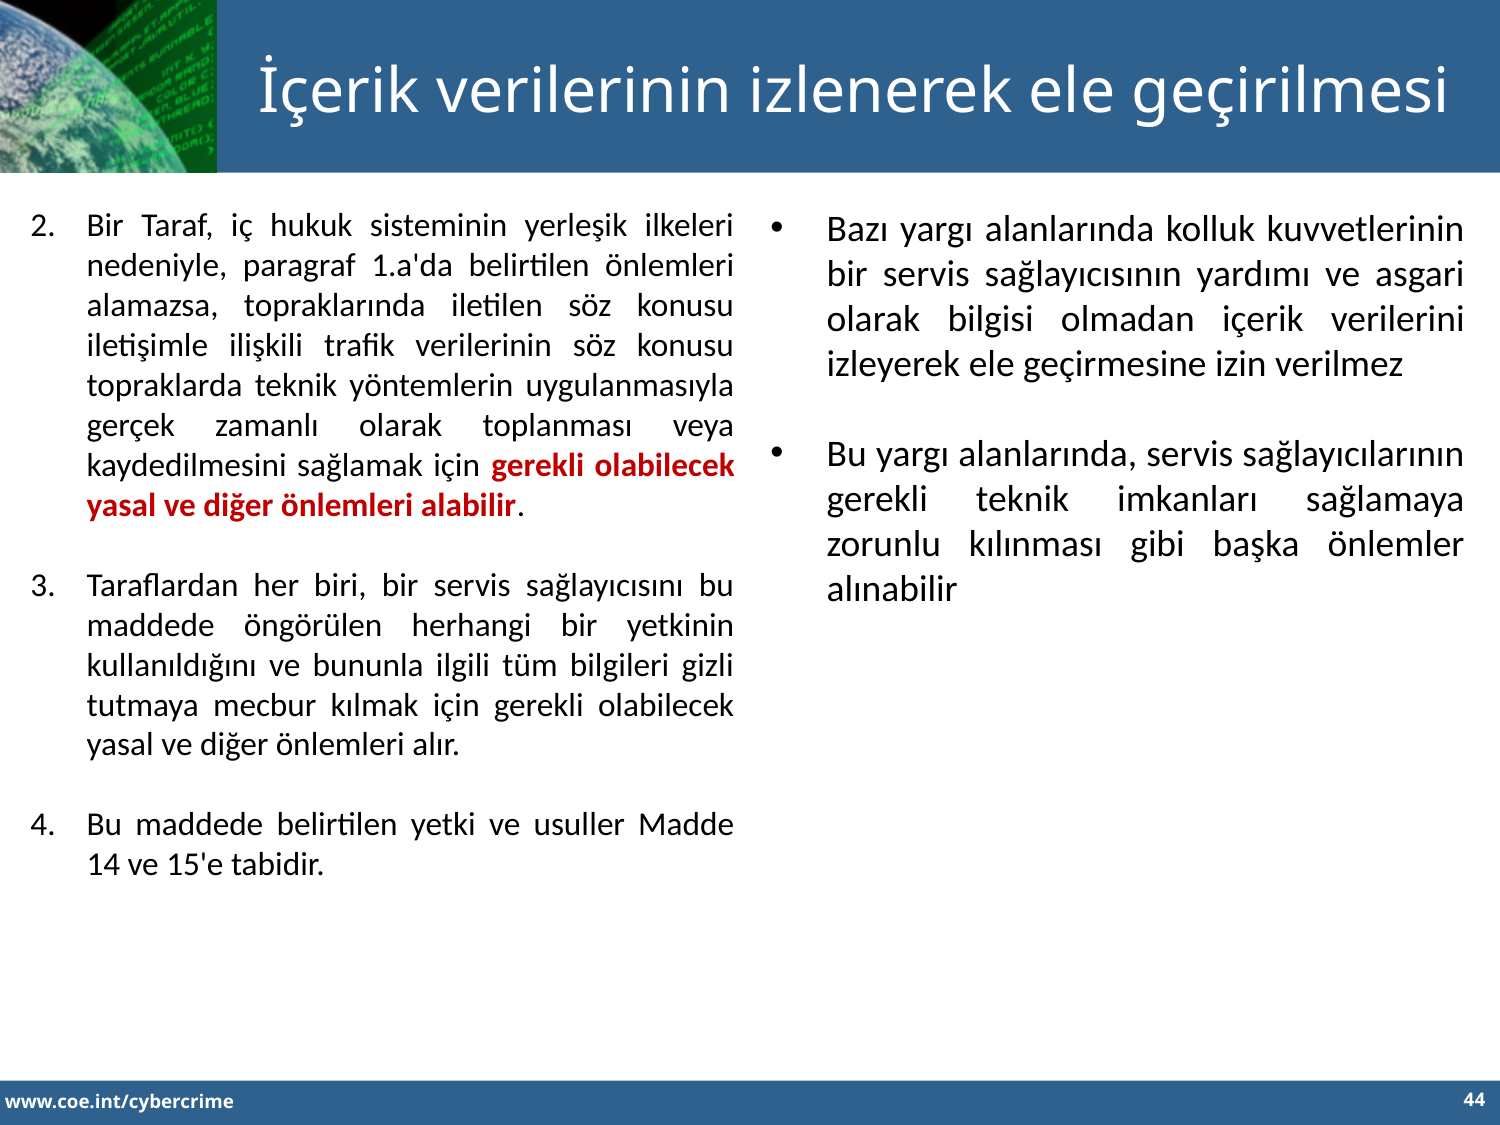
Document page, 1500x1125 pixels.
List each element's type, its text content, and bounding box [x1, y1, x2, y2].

picture [0, 0, 217, 173]
text_box Bir Taraf, iç hukuk sisteminin yerleşik ilkeleri nedeniyle, paragraf 1.a'da belirtilen önlemleri alamazsa, topraklarında iletilen söz konusu iletişimle ilişkili trafik verilerinin söz konusu topraklarda teknik yöntemlerin uygulanmasıyla gerçek zamanlı olarak toplanması veya kaydedilmesini sağlamak için gerekli olabilecek yasal ve diğer önlemleri alabilir. Taraflardan her biri, bir servis sağlayıcısını bu maddede öngörülen herhangi bir yetkinin kullanıldığını ve bununla ilgili tüm bilgileri gizli tutmaya mecbur kılmak için gerekli olabilecek yasal ve diğer önlemleri alır. Bu maddede belirtilen yetki ve usuller Madde 14 ve 15'e tabidir. [15, 196, 750, 890]
text_box Bazı yargı alanlarında kolluk kuvvetlerinin bir servis sağlayıcısının yardımı ve asgari olarak bilgisi olmadan içerik verilerini izleyerek ele geçirmesine izin verilmez Bu yargı alanlarında, servis sağlayıcılarının gerekli teknik imkanları sağlamaya zorunlu kılınması gibi başka önlemler alınabilir [755, 196, 1480, 616]
text_box İçerik verilerinin izlenerek ele geçirilmesi [230, 42, 1483, 133]
